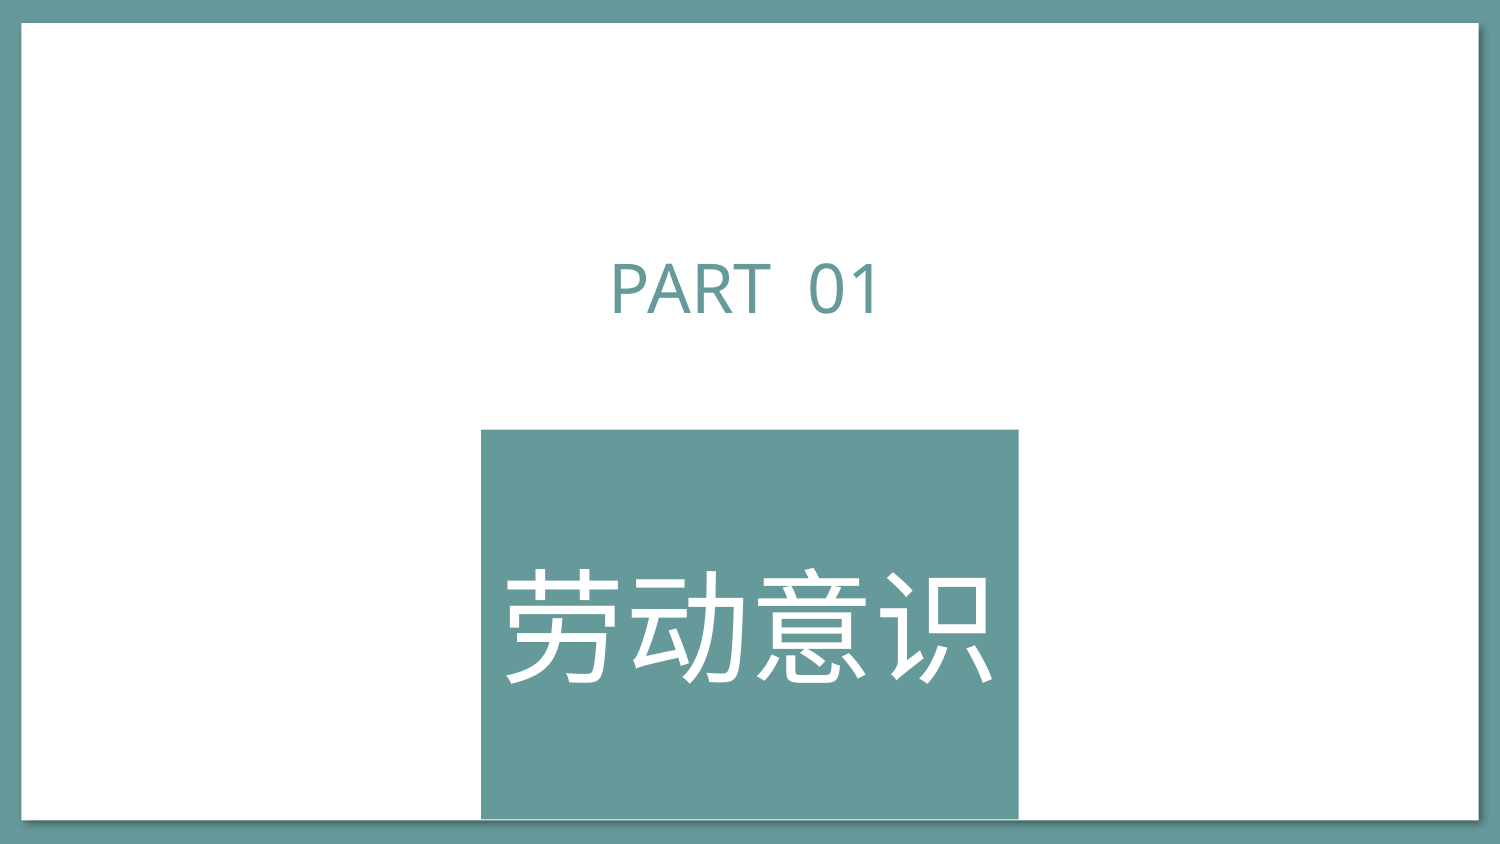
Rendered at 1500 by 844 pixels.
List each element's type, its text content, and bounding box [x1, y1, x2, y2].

text_box [479, 428, 1021, 578]
text_box 劳动意识 [478, 578, 1022, 671]
text_box [479, 671, 1021, 821]
text_box PART 01 [563, 237, 932, 324]
